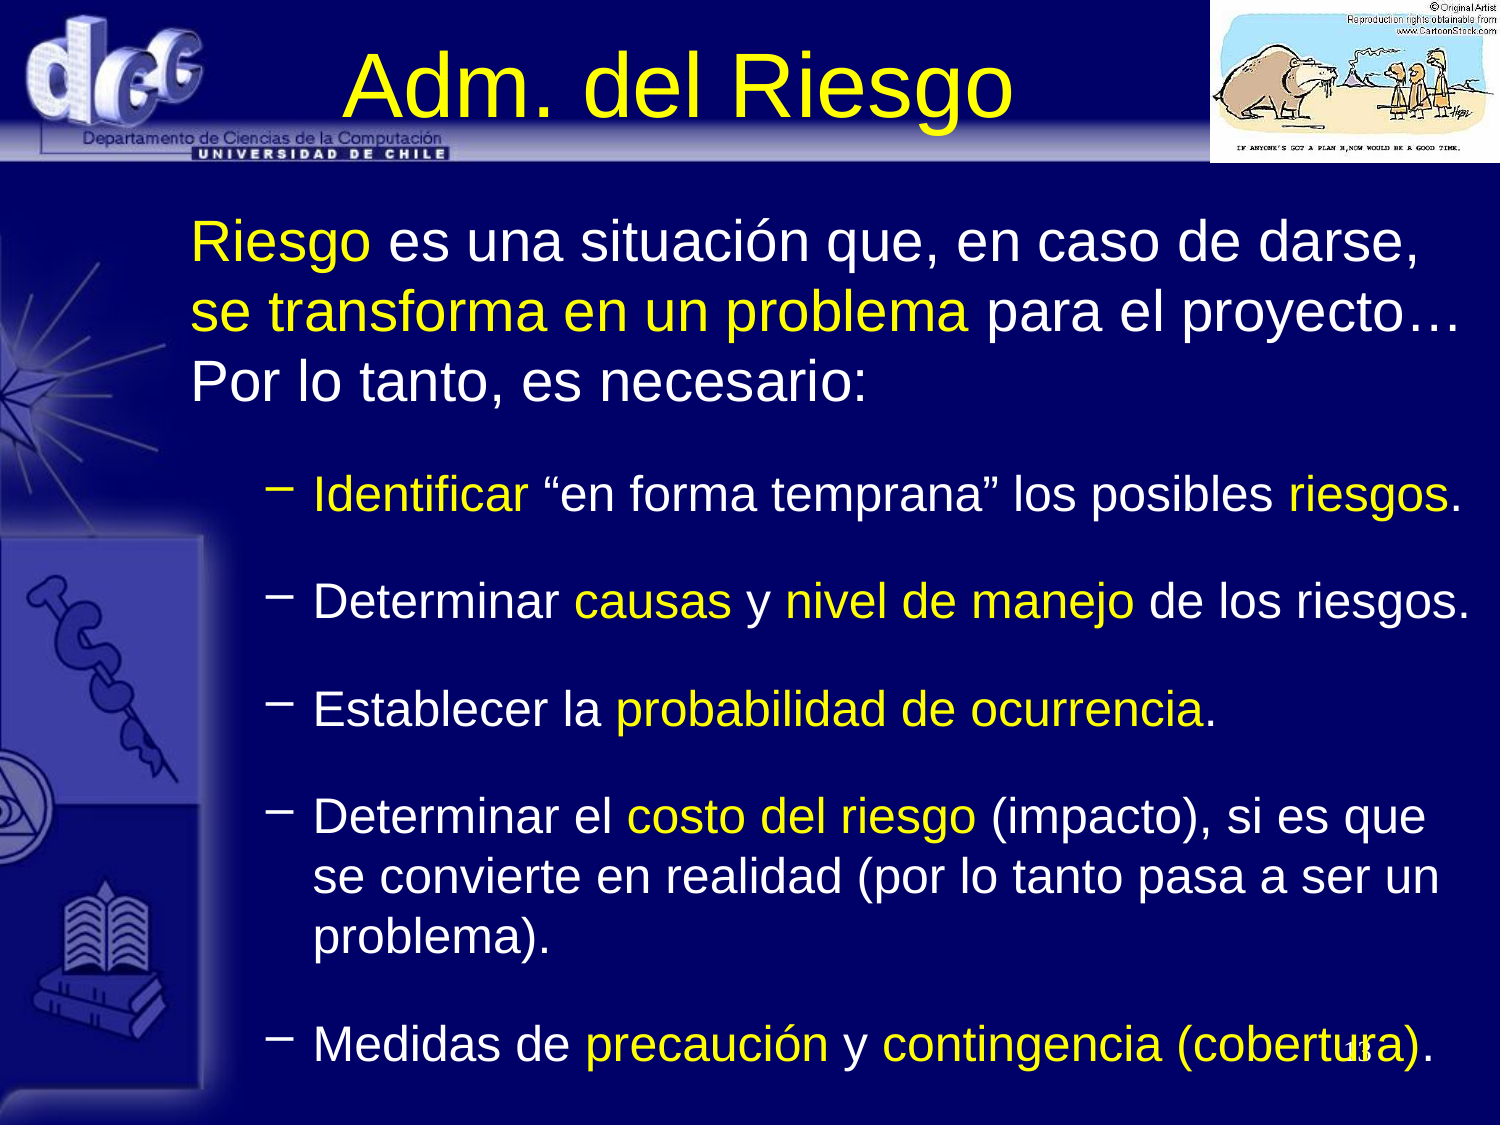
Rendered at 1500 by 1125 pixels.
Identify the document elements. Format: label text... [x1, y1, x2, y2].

title Adm. del Riesgo [207, 0, 1152, 163]
picture [0, 0, 1500, 1125]
list Riesgo es una situación que, en caso de darse, se transforma en un problema para el proyecto… Por lo tanto, es necesario: Identificar “en forma temprana” los posibles riesgos. Determinar causas y nivel de manejo de los riesgos. Establecer la probabilidad de ocurrencia. Determinar el costo del riesgo (impacto), si es que se convierte en realidad (por lo tanto pasa a ser un problema). Medidas de precaución y contingencia (cobertura). [175, 195, 1500, 1125]
